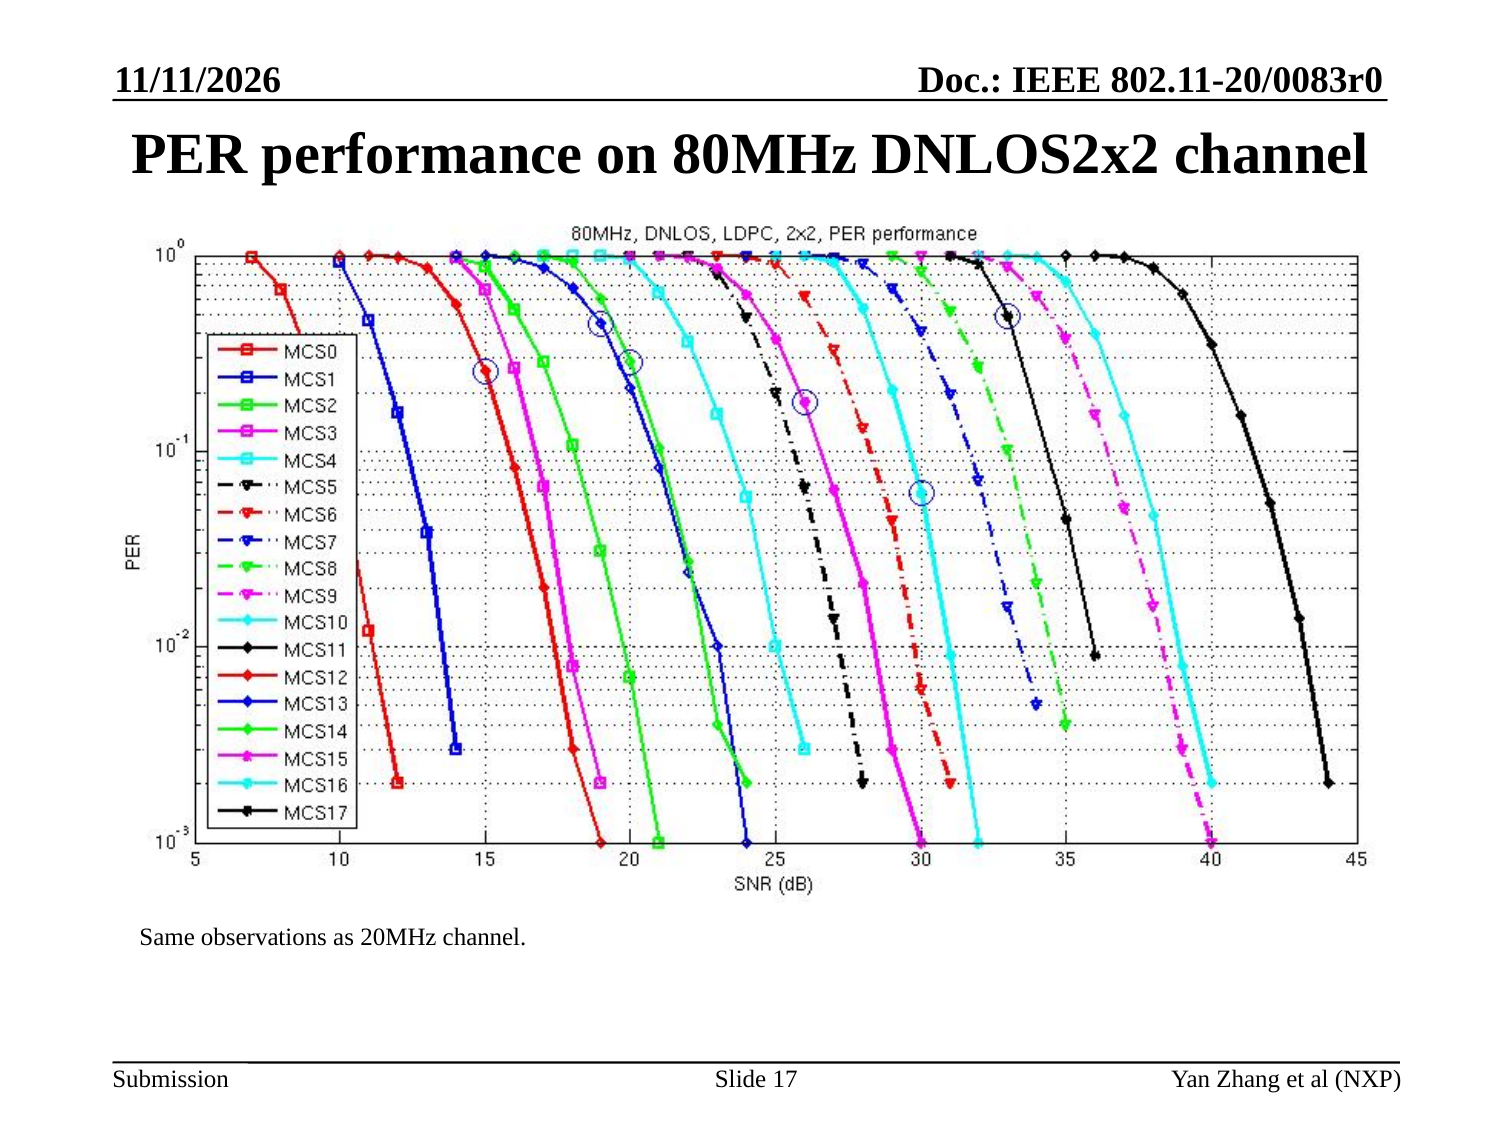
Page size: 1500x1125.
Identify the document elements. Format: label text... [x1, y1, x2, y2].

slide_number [114, 54, 368, 101]
title PER performance on 80MHz DNLOS2x2 channel [112, 124, 1388, 176]
slide_number Slide 17 [712, 1061, 800, 1093]
list Same observations as 20MHz channel. [123, 931, 1400, 1043]
picture [0, 202, 1500, 923]
footer Yan Zhang et al (NXP) [1073, 1061, 1402, 1093]
